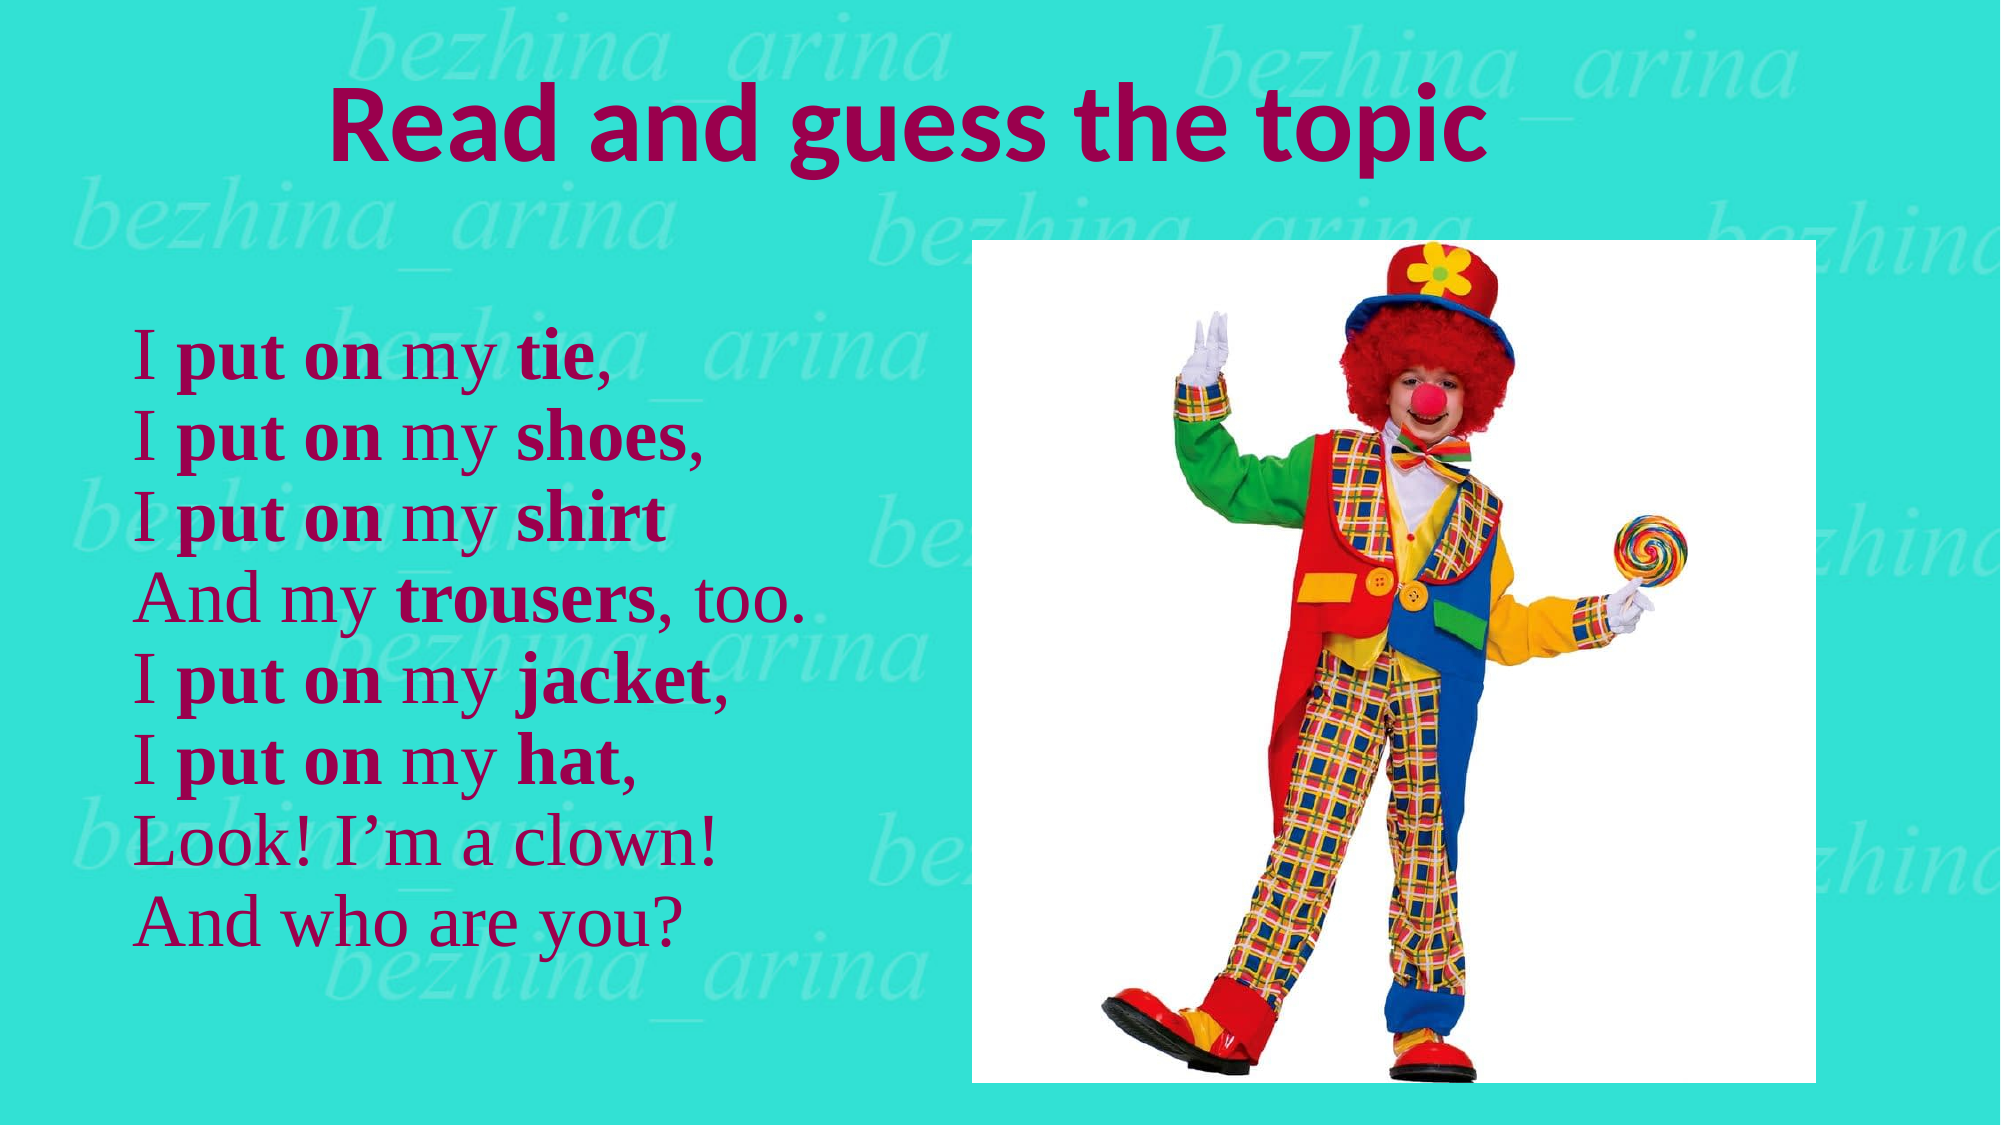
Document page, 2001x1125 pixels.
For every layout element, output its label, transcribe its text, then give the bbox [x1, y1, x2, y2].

picture [0, 0, 2001, 1125]
list I put on my tie, I put on my shoes, I put on my shirt And my trousers, too. I put on my jacket, I put on my hat, Look! I’m a clown! And who are you? [117, 307, 862, 1021]
text_box Read and guess the topic [312, 41, 1506, 192]
